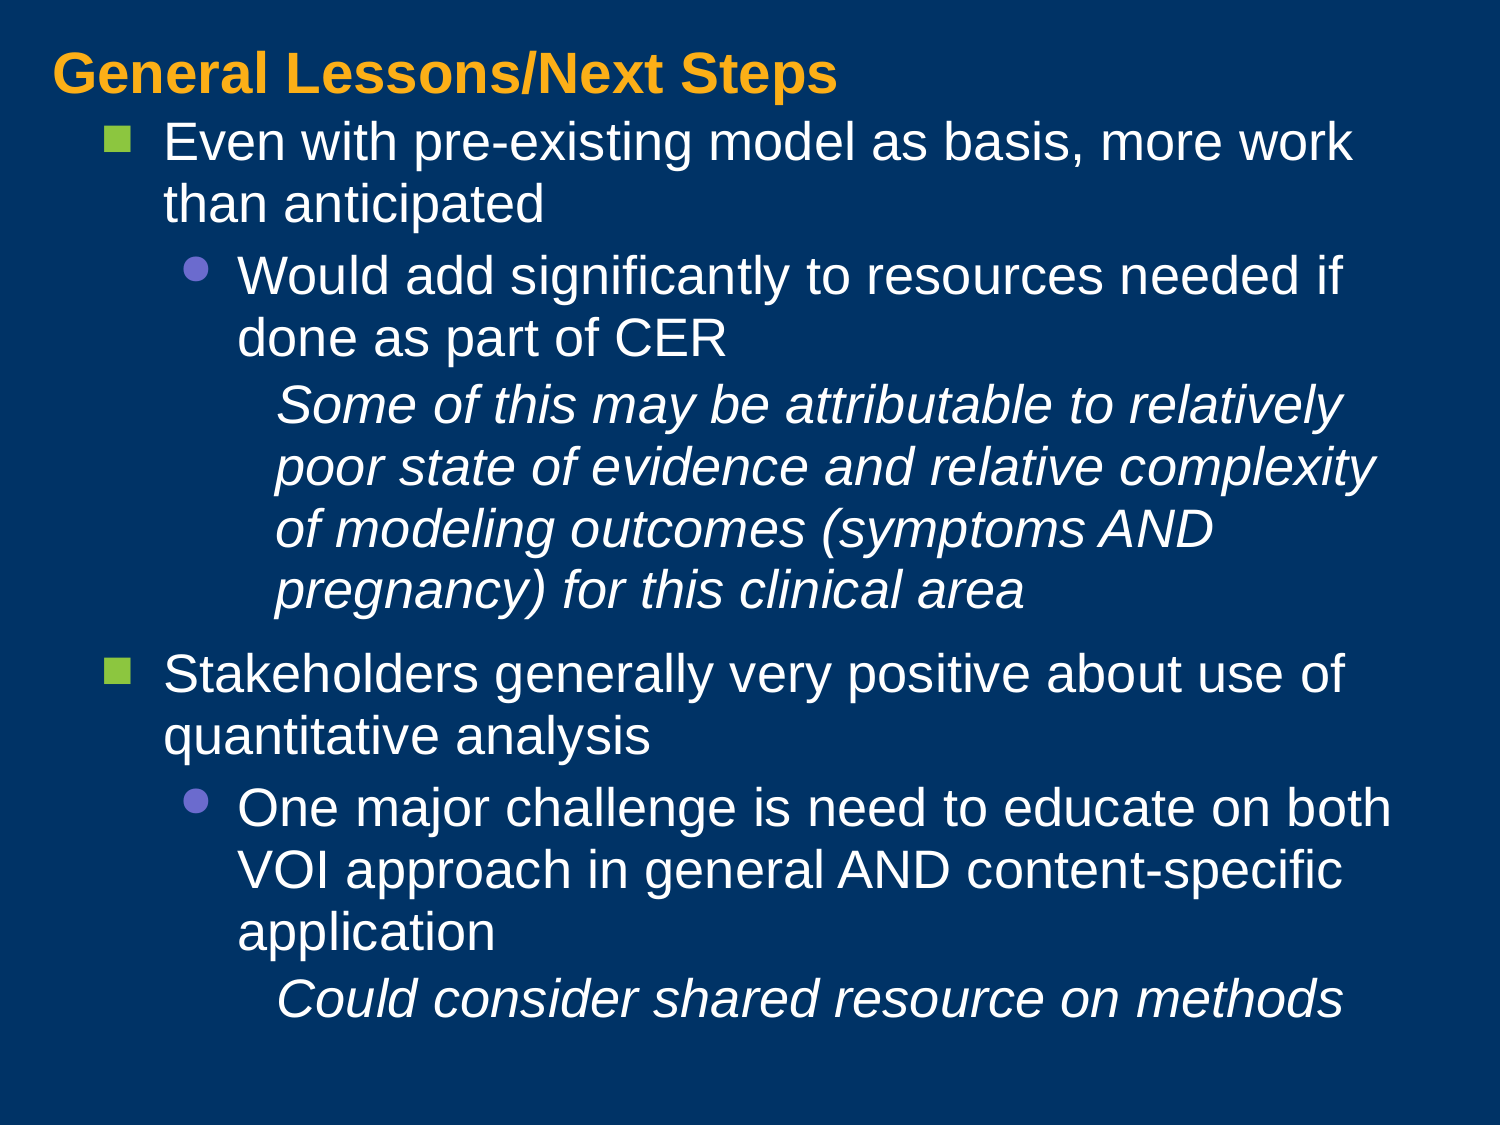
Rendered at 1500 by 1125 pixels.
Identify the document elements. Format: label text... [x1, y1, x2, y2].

list Even with pre-existing model as basis, more work than anticipated Would add significantly to resources needed if done as part of CER Some of this may be attributable to relatively poor state of evidence and relative complexity of modeling outcomes (symptoms AND pregnancy) for this clinical area Stakeholders generally very positive about use of quantitative analysis One major challenge is need to educate on both VOI approach in general AND content-specific application Could consider shared resource on methods [74, 103, 1427, 1125]
title General Lessons/Next Steps [36, 36, 1463, 112]
